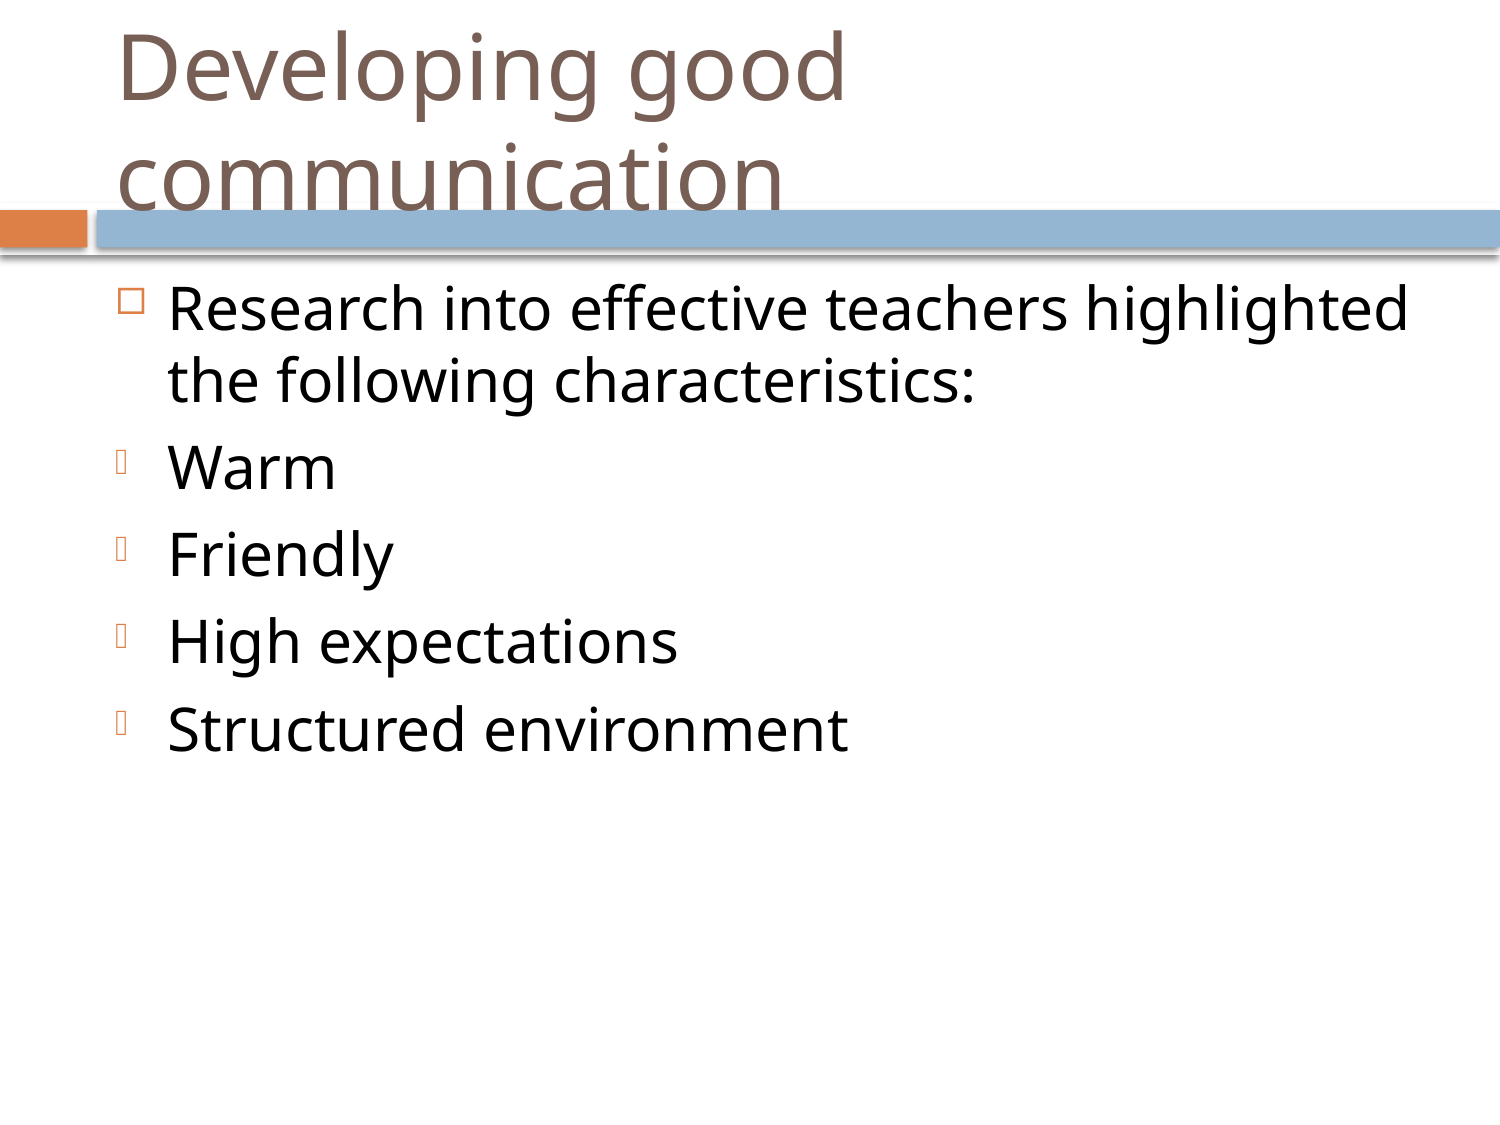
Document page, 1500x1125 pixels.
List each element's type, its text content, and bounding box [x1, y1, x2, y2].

list Research into effective teachers highlighted the following characteristics: Warm Friendly High expectations Structured environment [100, 262, 1438, 1000]
title Developing good communication [100, 37, 1438, 200]
